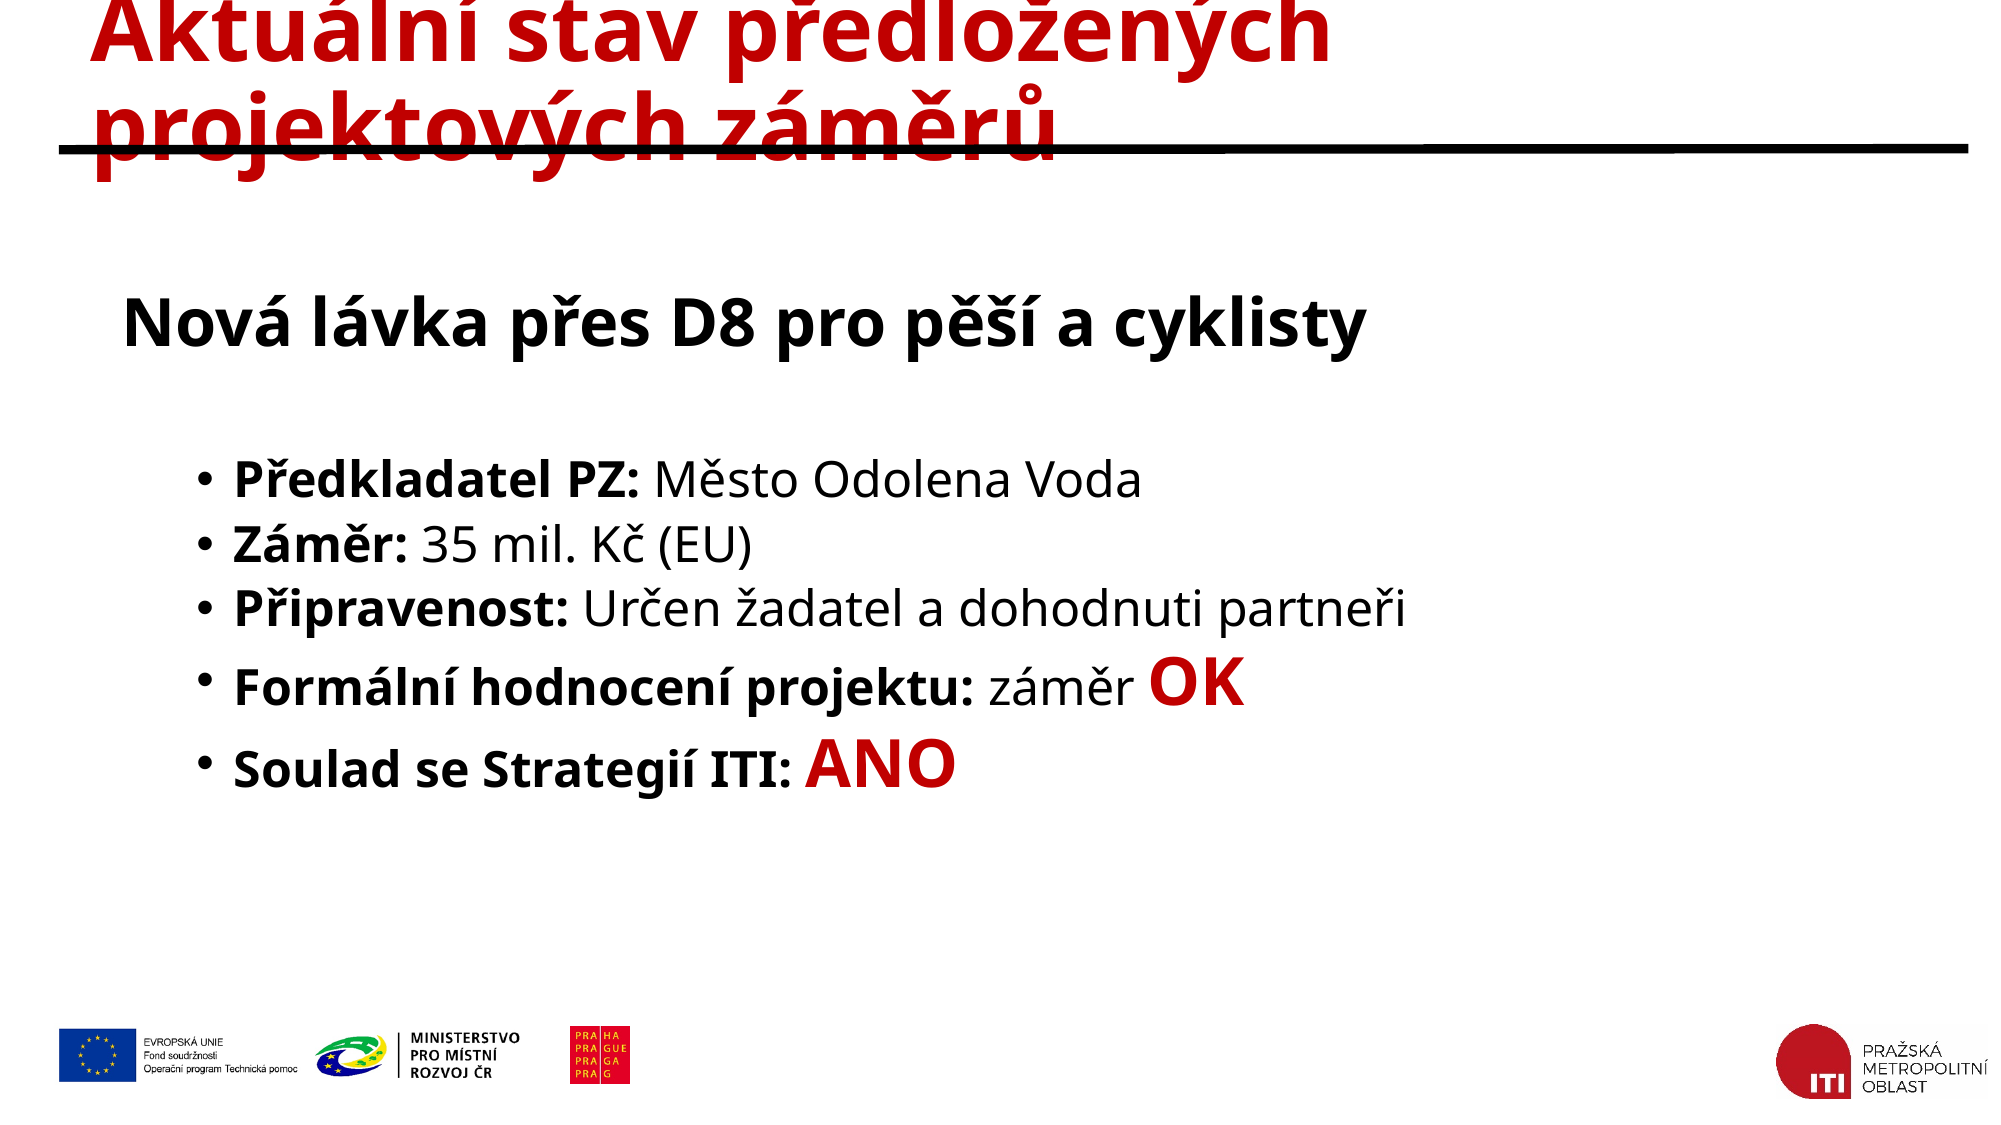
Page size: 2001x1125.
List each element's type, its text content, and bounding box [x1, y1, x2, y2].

title Aktuální stav předložených projektových záměrů [75, 154, 1863, 191]
title Aktuální stav předložených projektových záměrů [75, 0, 1863, 144]
picture [1776, 1024, 1988, 1099]
list Nová lávka přes D8 pro pěší a cyklisty Předkladatel PZ: Město Odolena Voda Záměr: 35 mil. Kč (EU) Připravenost: Určen žadatel a dohodnuti partneři Formální hodnocení projektu: záměr OK Soulad se Strategií ITI: ANO [106, 190, 1832, 1036]
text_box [42, 1011, 630, 1099]
